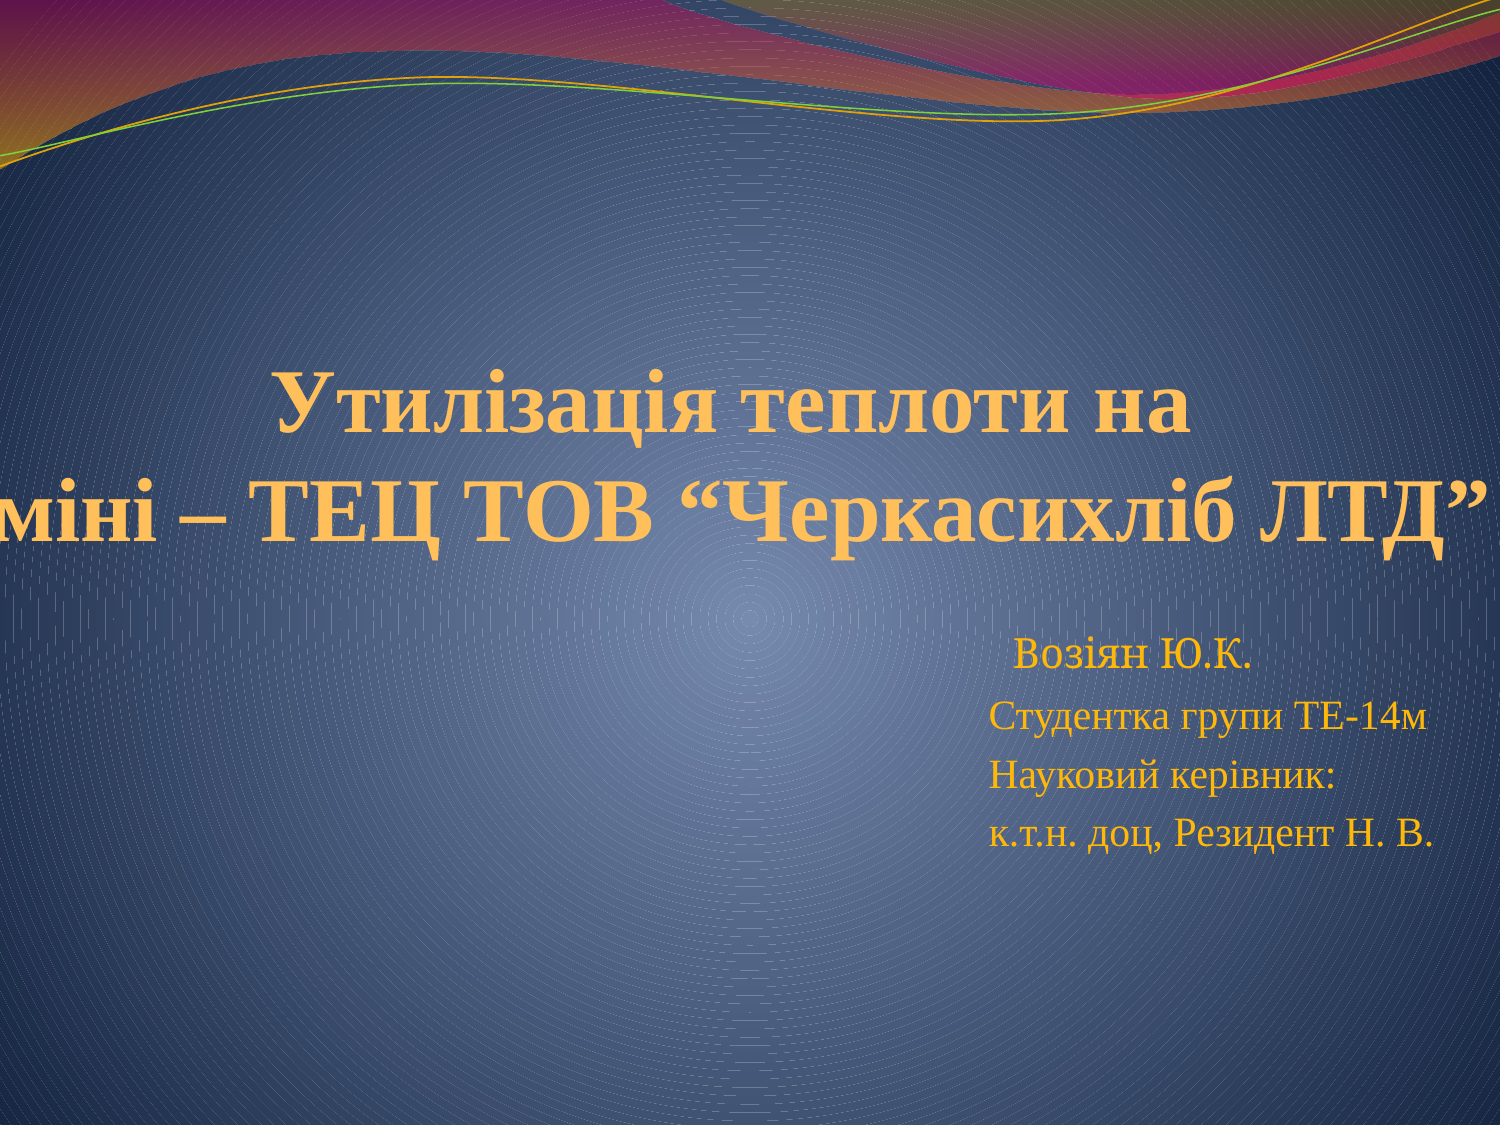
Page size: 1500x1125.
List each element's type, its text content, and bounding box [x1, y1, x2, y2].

subtitle Возіян Ю.К. Студентка групи ТЕ-14м Науковий керівник: к.т.н. доц, Резидент Н. В. [74, 606, 1438, 951]
title Утилізація теплоти на міні – ТЕЦ ТОВ “Черкасихліб ЛТД” [0, 234, 1500, 561]
